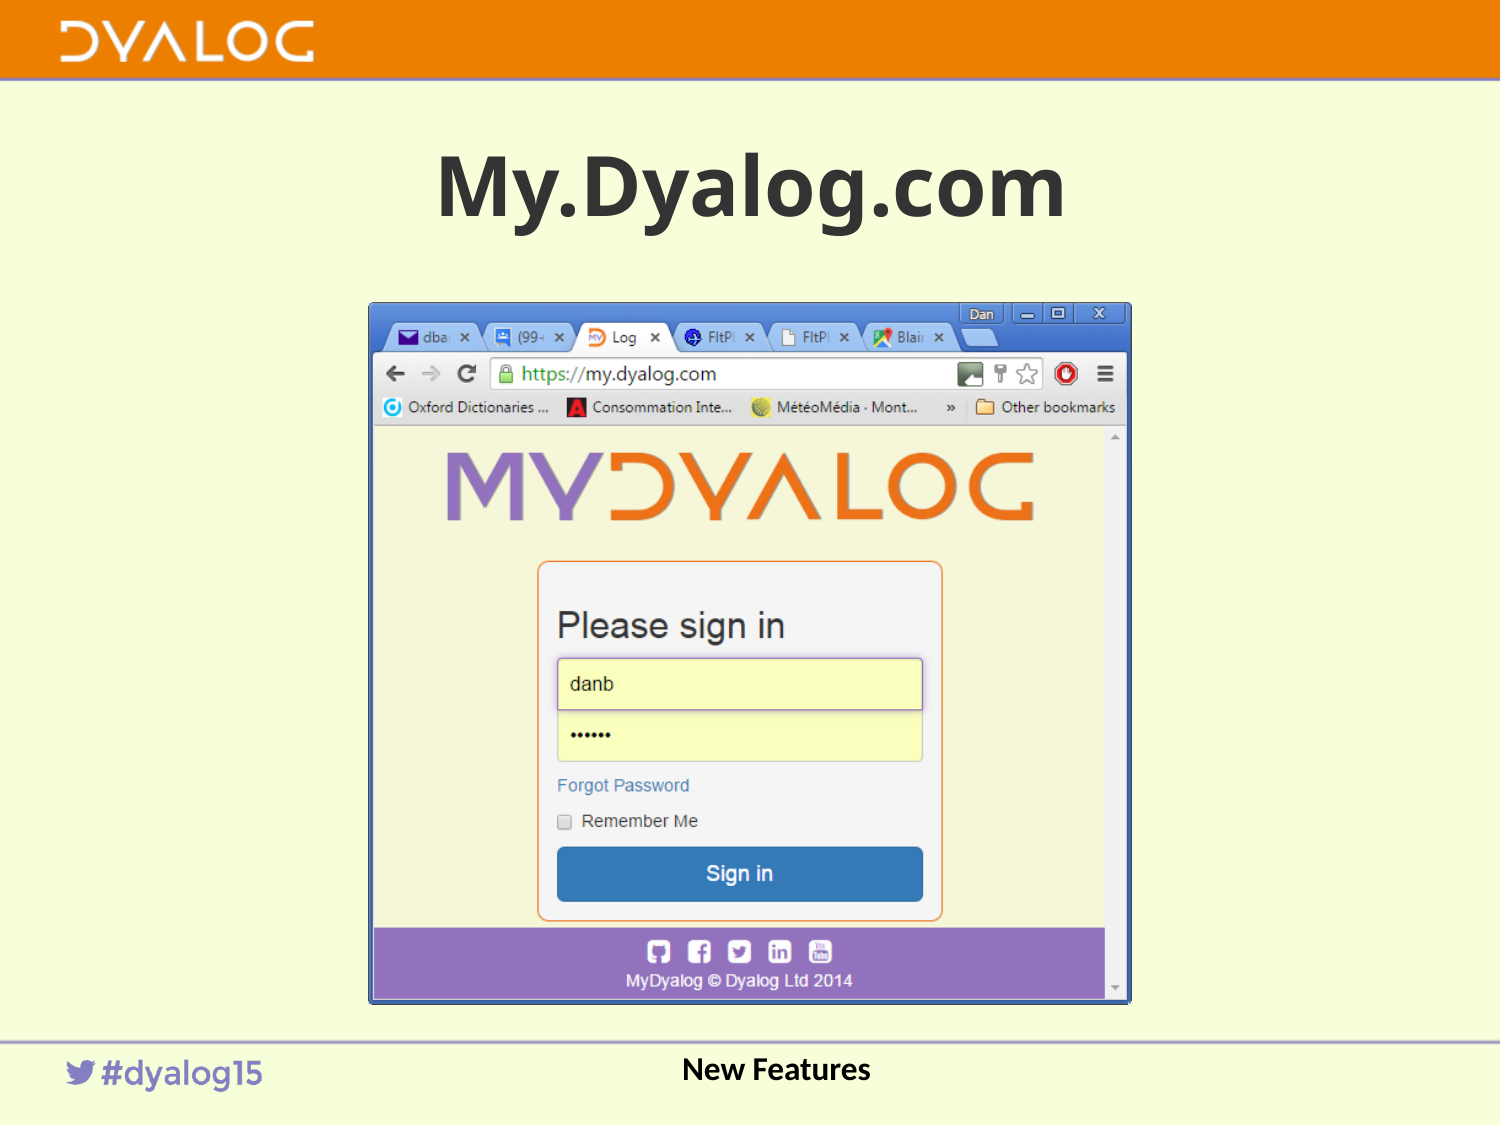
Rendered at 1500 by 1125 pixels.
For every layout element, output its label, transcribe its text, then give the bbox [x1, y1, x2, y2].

title My.Dyalog.com [76, 125, 1427, 256]
footer New Features [667, 1039, 892, 1100]
picture [0, 0, 1500, 1125]
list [368, 302, 1132, 1006]
